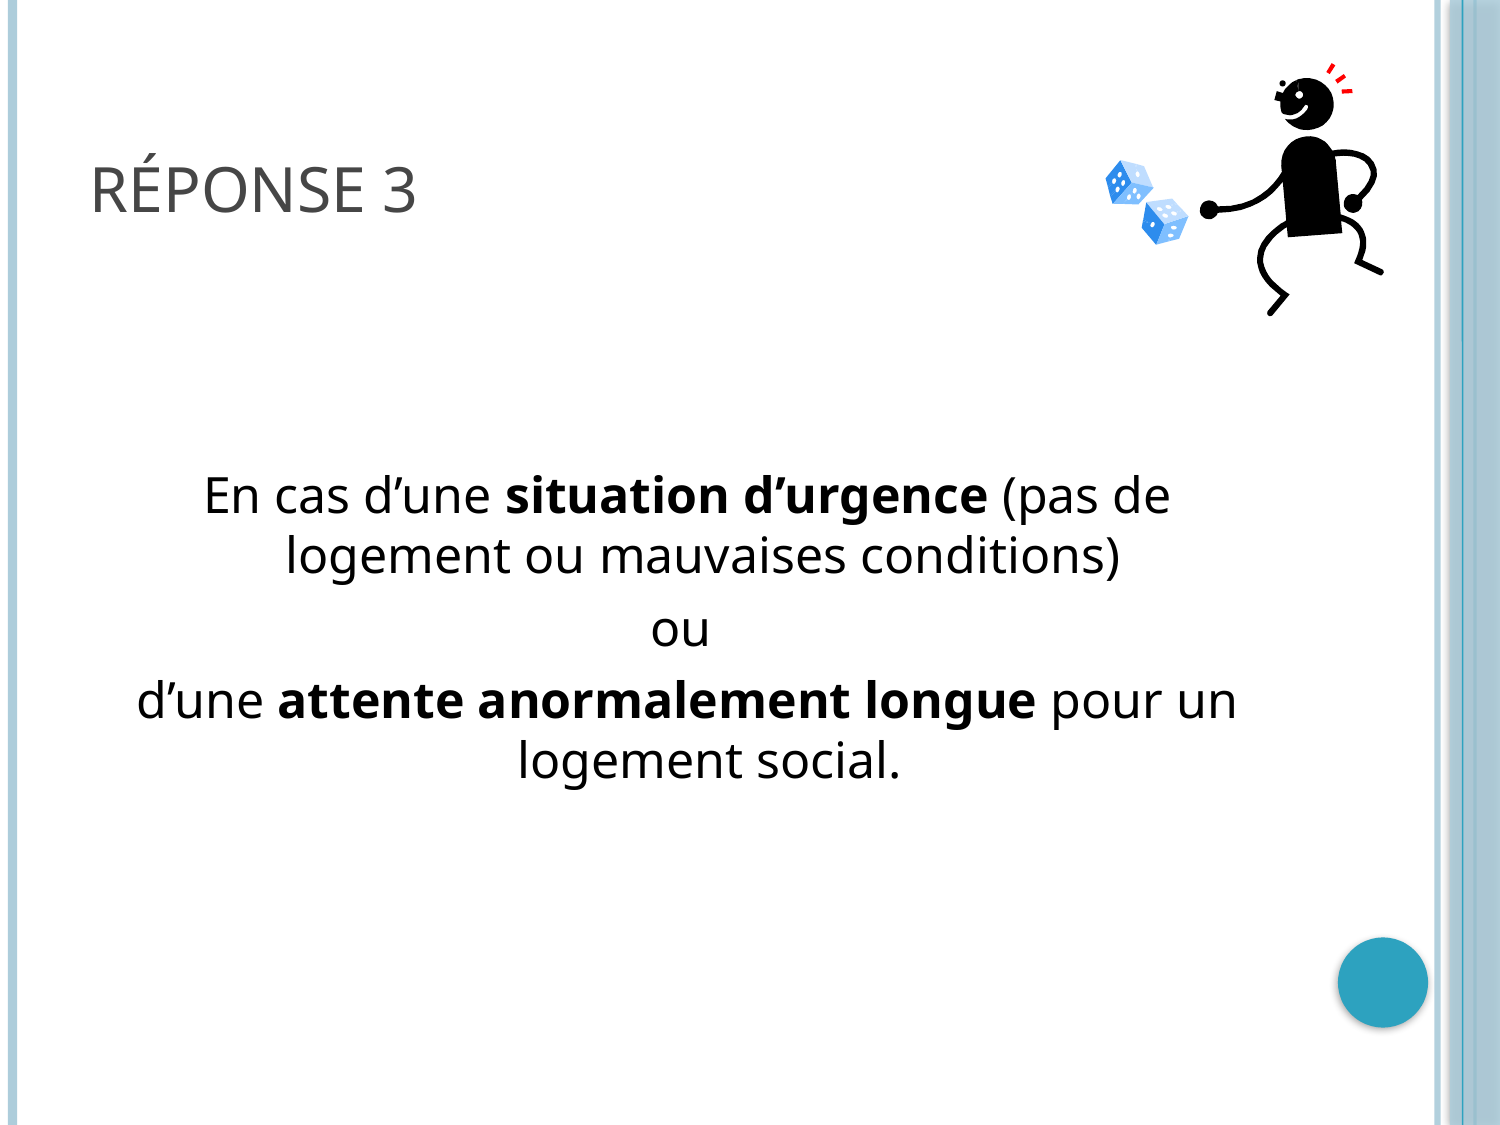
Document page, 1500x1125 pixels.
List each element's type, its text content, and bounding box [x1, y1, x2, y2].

list En cas d’une situation d’urgence (pas de logement ou mauvaises conditions) ou d’une attente anormalement longue pour un logement social. [74, 262, 1301, 1063]
title Réponse 3 [75, 45, 1116, 233]
picture [1118, 45, 1413, 305]
